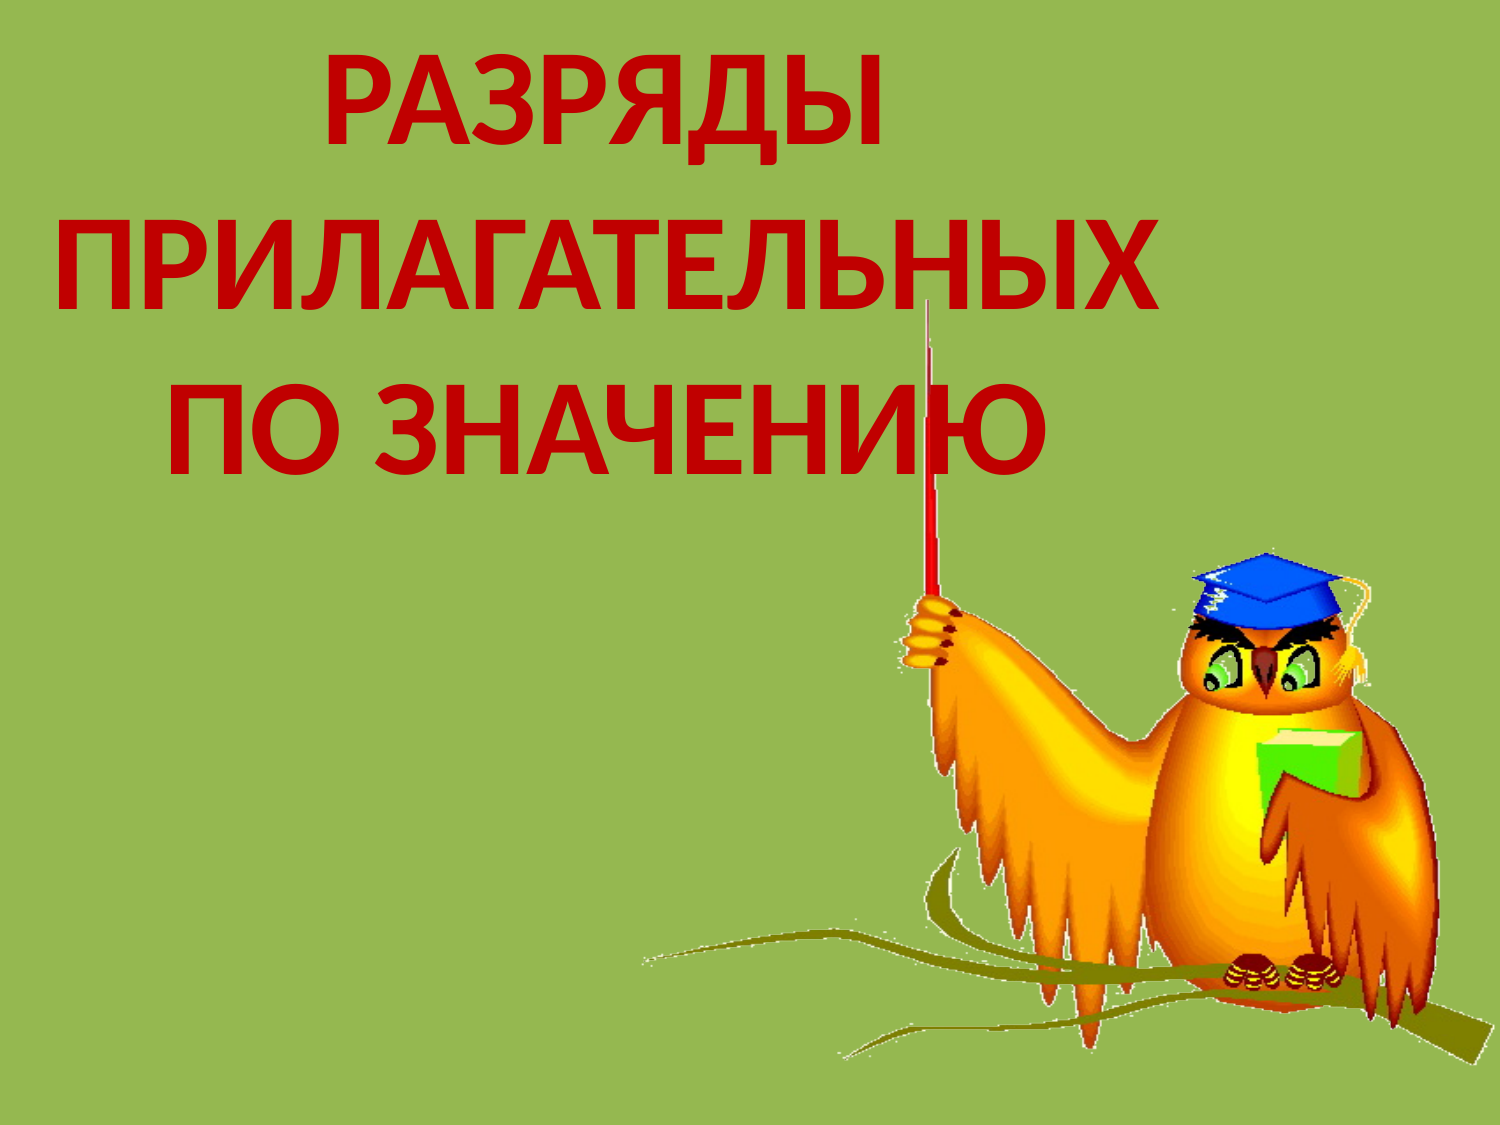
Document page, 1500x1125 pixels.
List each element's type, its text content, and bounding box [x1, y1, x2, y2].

text_box РАЗРЯДЫ ПРИЛАГАТЕЛЬНЫХ ПО ЗНАЧЕНИЮ [24, 0, 1188, 510]
picture [637, 274, 1500, 1125]
